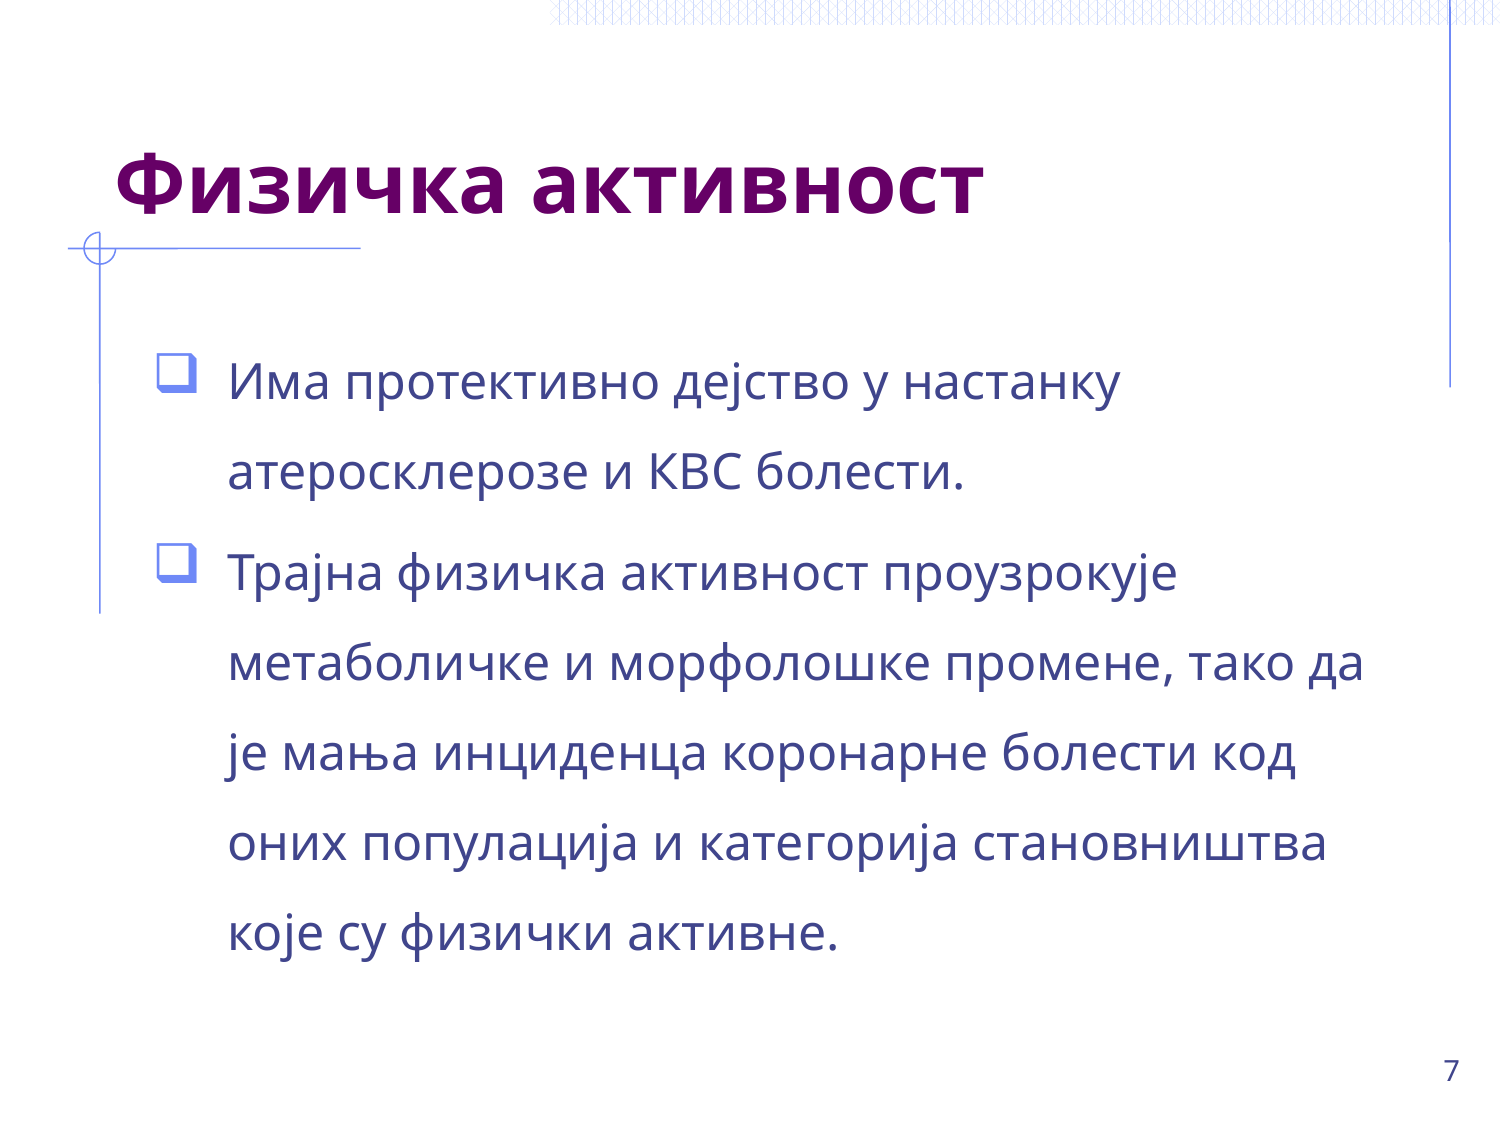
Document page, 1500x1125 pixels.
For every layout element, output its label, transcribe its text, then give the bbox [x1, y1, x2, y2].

slide_number 7 [1162, 1025, 1475, 1100]
title Физичка активност [99, 49, 1376, 238]
list Има протективно дејство у настанку атеросклерозе и КВС болести. Трајна физичка активност проузрокује метаболичке и морфолошке промене, тако да је мања инциденца коронарне болести код оних популација и категорија становништва које су физички активне. [137, 312, 1413, 988]
